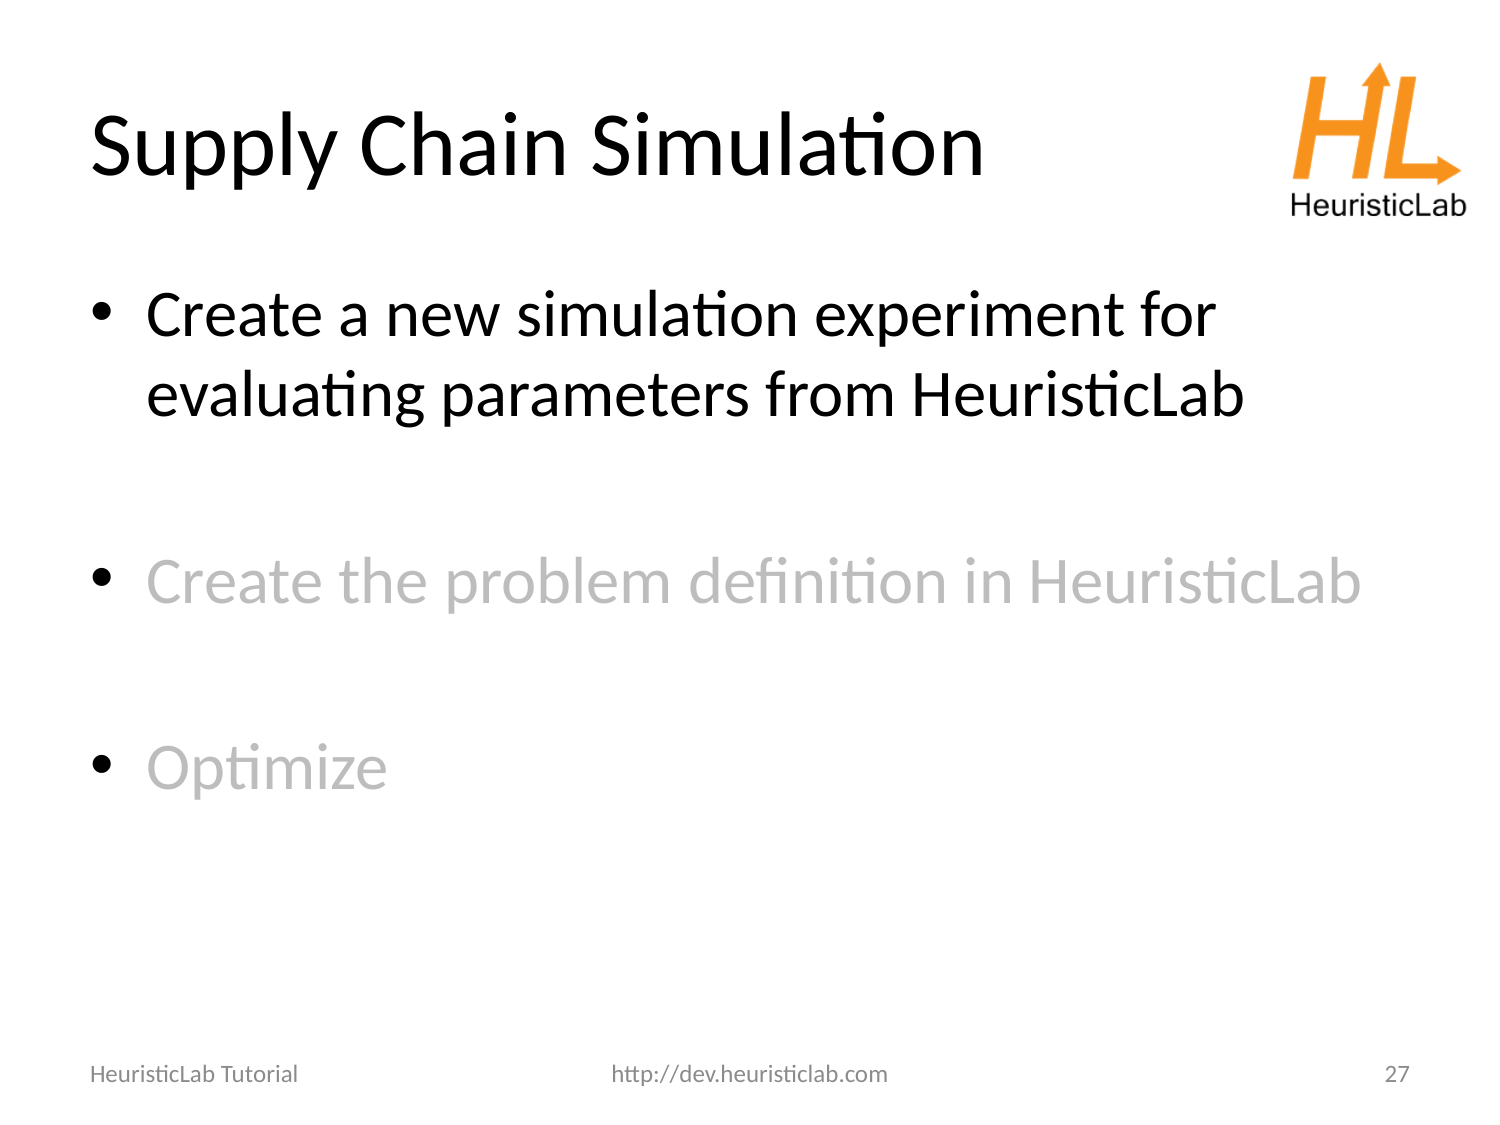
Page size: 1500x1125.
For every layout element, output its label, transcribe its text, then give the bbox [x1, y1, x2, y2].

list Create a new simulation experiment for evaluating parameters from HeuristicLab Create the problem definition in HeuristicLab Optimize [75, 262, 1425, 1005]
slide_number HeuristicLab Tutorial [75, 1042, 425, 1103]
title Supply Chain Simulation [75, 45, 1282, 233]
footer http://dev.heuristiclab.com [512, 1042, 988, 1103]
slide_number 27 [1074, 1042, 1425, 1103]
picture [1281, 27, 1474, 244]
